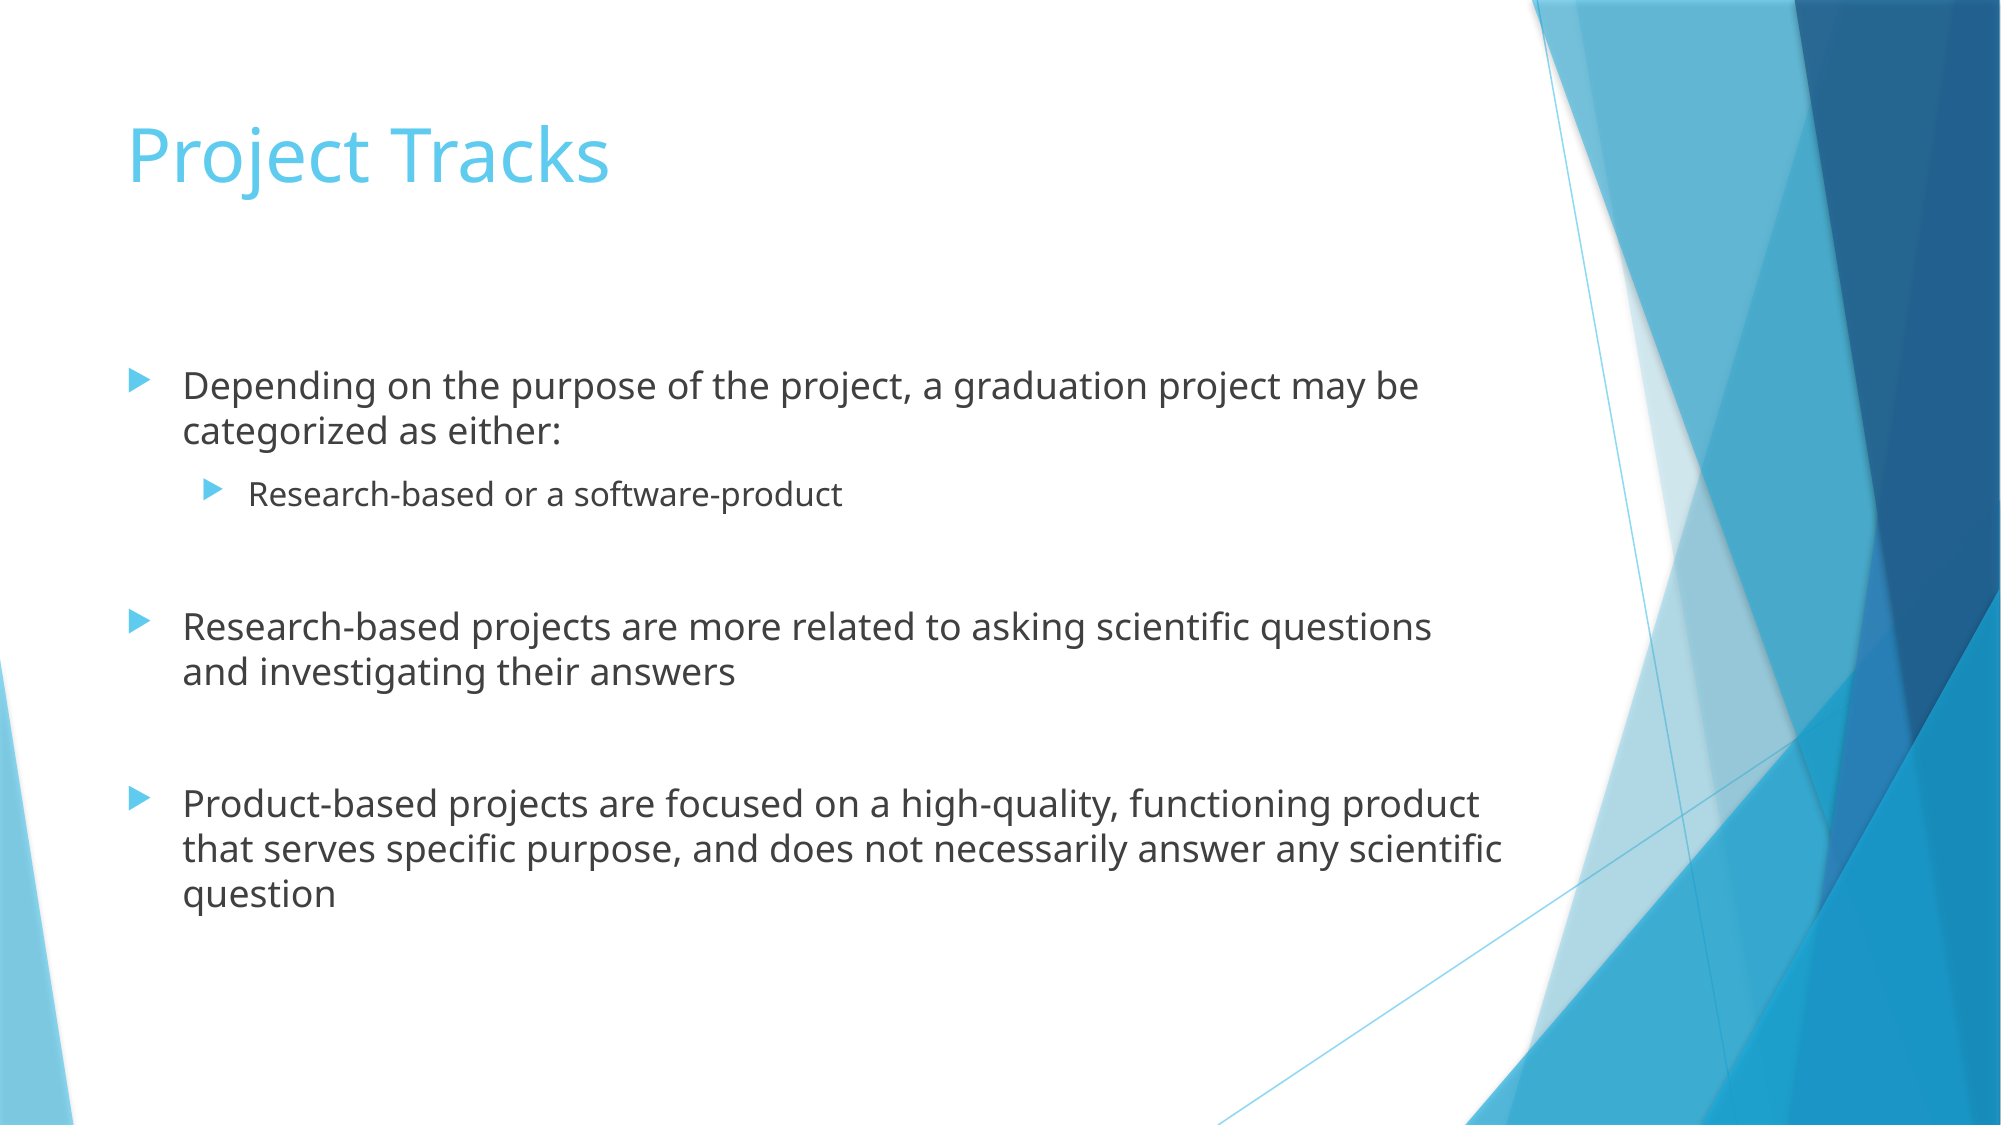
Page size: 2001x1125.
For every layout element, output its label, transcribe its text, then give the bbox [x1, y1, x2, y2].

list Depending on the purpose of the project, a graduation project may be categorized as either: Research-based or a software-product Research-based projects are more related to asking scientific questions and investigating their answers Product-based projects are focused on a high-quality, functioning product that serves specific purpose, and does not necessarily answer any scientific question [111, 354, 1522, 992]
title Project Tracks [111, 99, 1522, 317]
